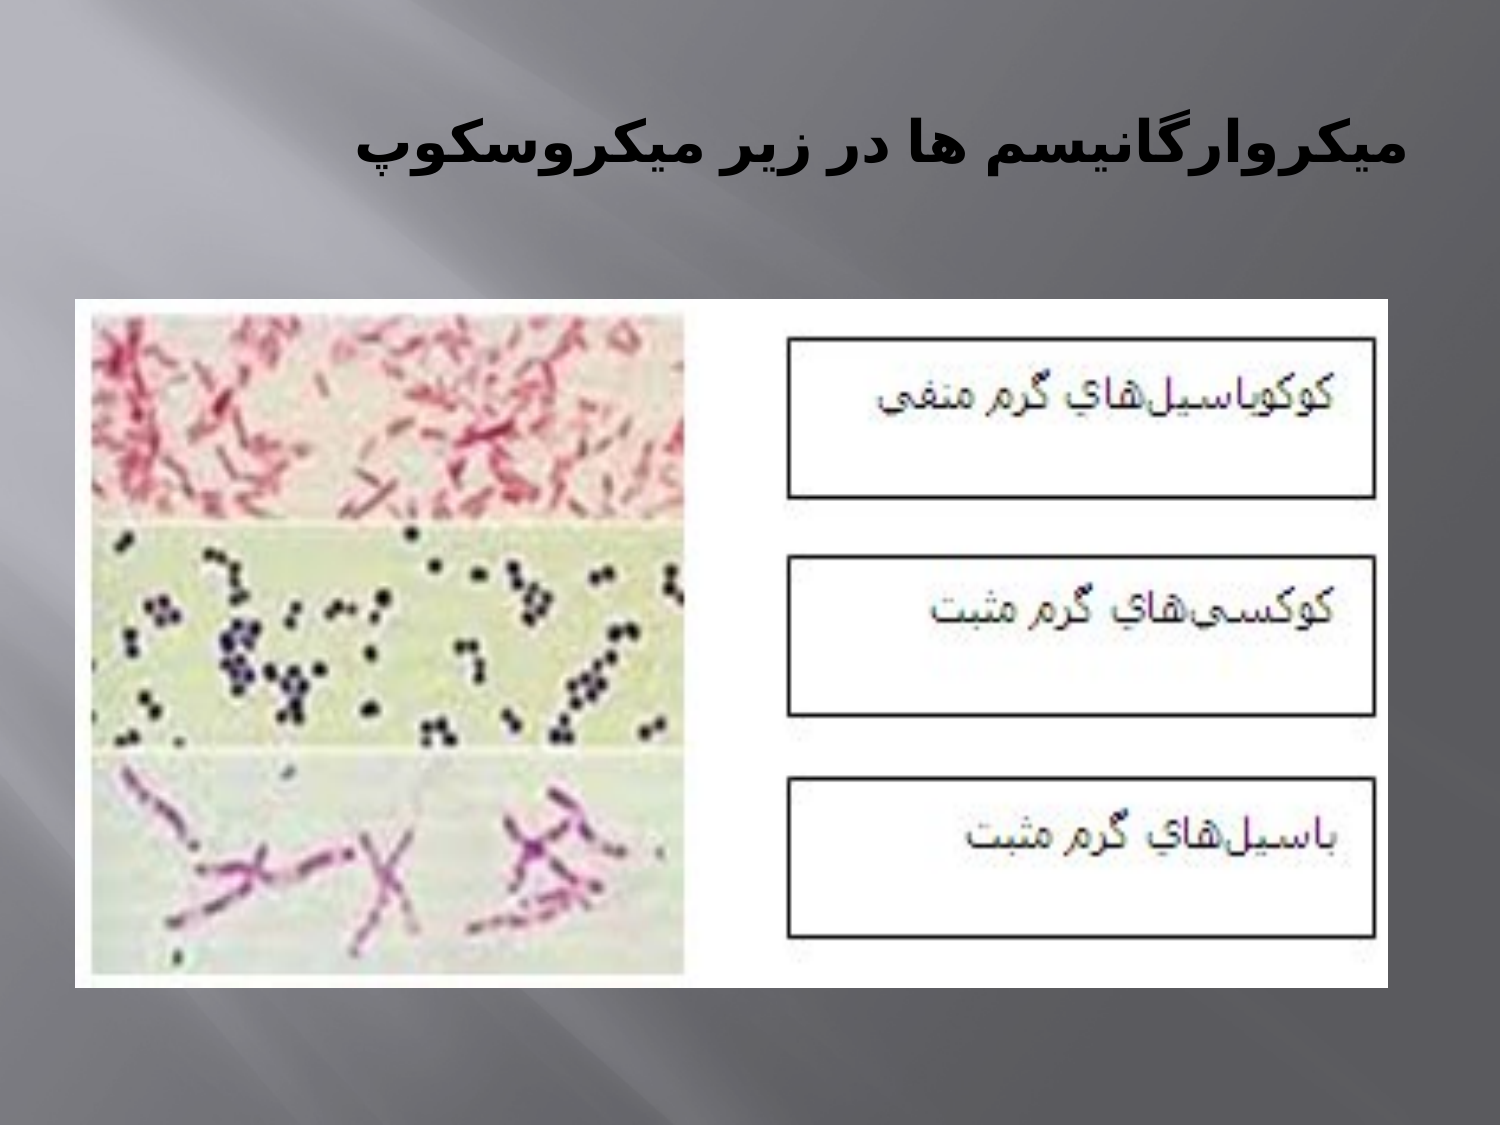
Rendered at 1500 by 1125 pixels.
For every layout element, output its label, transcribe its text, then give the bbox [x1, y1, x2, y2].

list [74, 299, 1388, 988]
title میکروارگانیسم ها در زیر میکروسکوپ [75, 45, 1425, 233]
